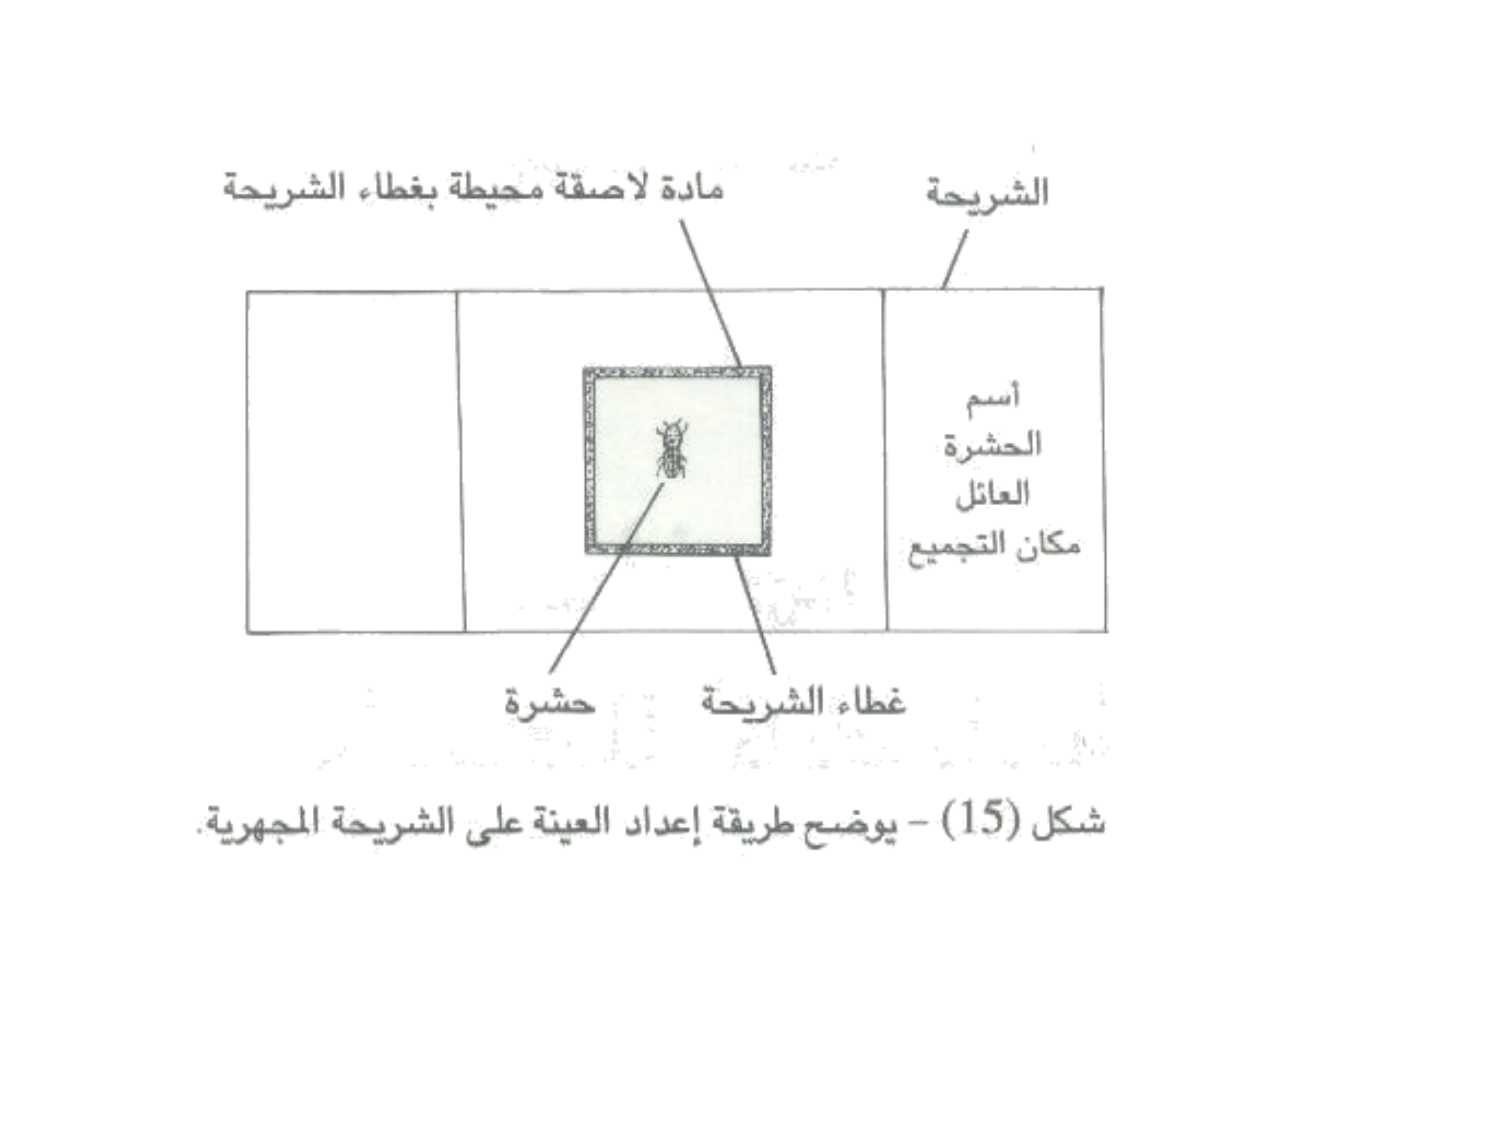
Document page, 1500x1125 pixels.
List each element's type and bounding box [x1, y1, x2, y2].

picture [182, 137, 1164, 883]
